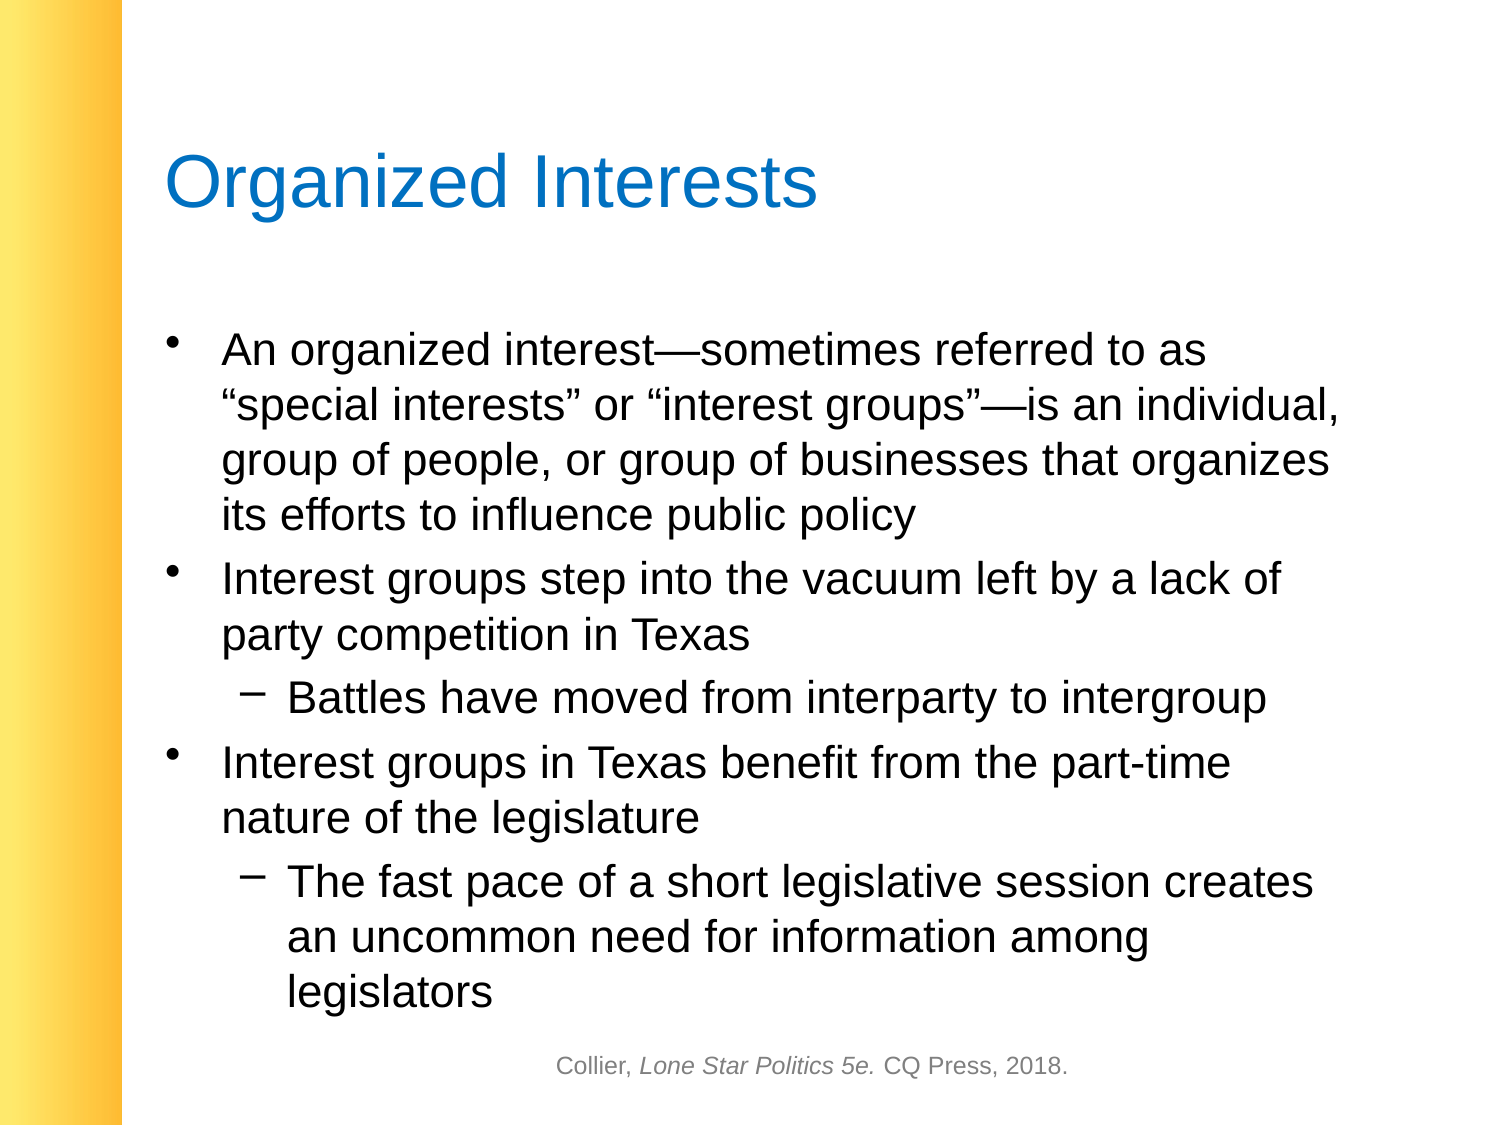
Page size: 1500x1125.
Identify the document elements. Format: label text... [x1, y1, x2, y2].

title Organized Interests [150, 125, 1463, 313]
picture [0, 0, 1500, 1125]
text_box Collier, Lone Star Politics 5e. CQ Press, 2018. [525, 1042, 1100, 1087]
list An organized interest—sometimes referred to as “special interests” or “interest groups”—is an individual, group of people, or group of businesses that organizes its efforts to influence public policy Interest groups step into the vacuum left by a lack of party competition in Texas Battles have moved from interparty to intergroup Interest groups in Texas benefit from the part-time nature of the legislature The fast pace of a short legislative session creates an uncommon need for information among legislators [150, 313, 1363, 1050]
